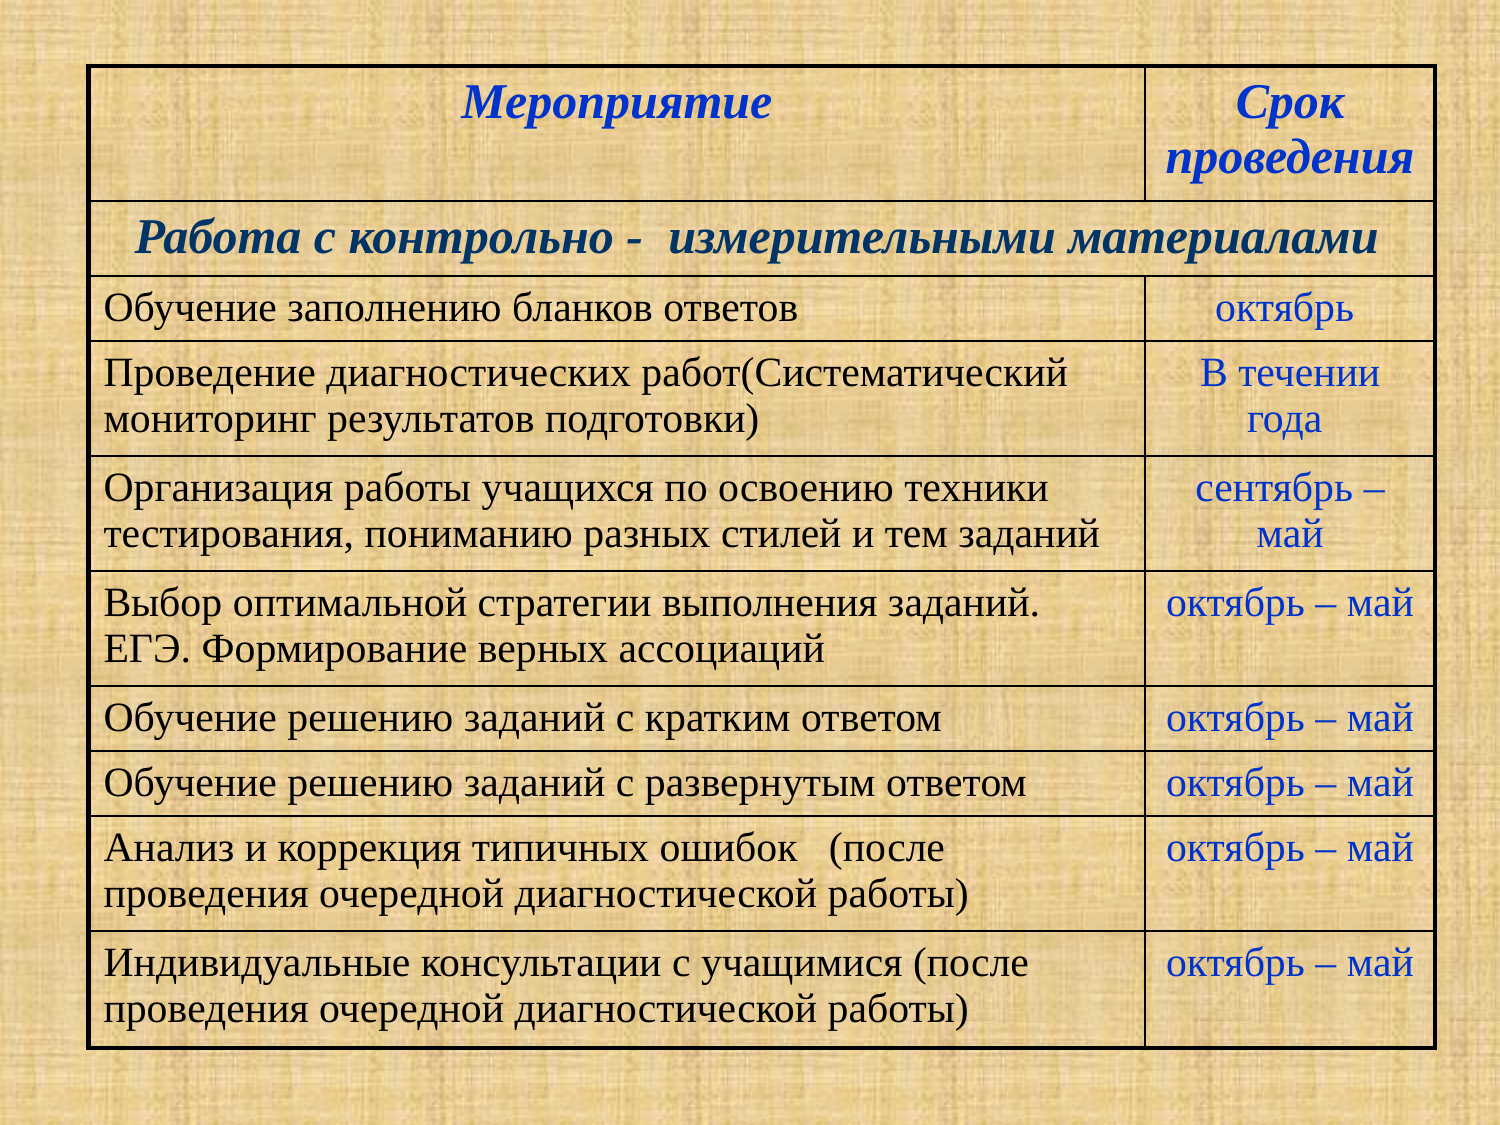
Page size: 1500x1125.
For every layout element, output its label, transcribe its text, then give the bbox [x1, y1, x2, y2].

table_cell Работа с контрольно - измерительными материалами [91, 202, 1433, 275]
table_cell Обучение заполнению бланков ответов [91, 277, 1144, 340]
table_cell октябрь – май [1146, 932, 1433, 1046]
table_cell Обучение решению заданий с развернутым ответом [91, 752, 1144, 815]
table_cell Проведение диагностических работ(Систематический мониторинг результатов подготовки) [91, 342, 1144, 455]
table_cell сентябрь – май [1146, 457, 1433, 570]
table_cell В течении года [1146, 342, 1433, 455]
table_cell октябрь – май [1146, 817, 1433, 930]
table_cell октябрь [1146, 277, 1433, 340]
table_cell Обучение решению заданий с кратким ответом [91, 687, 1144, 750]
table_cell Индивидуальные консультации с учащимися (после проведения очередной диагностической работы) [91, 932, 1144, 1046]
table_header Срок проведения [1146, 68, 1433, 200]
table_cell Анализ и коррекция типичных ошибок (после проведения очередной диагностической работы) [91, 817, 1144, 930]
table_cell Выбор оптимальной стратегии выполнения заданий. ЕГЭ. Формирование верных ассоциаций [91, 572, 1144, 685]
table_cell октябрь – май [1146, 752, 1433, 815]
picture [0, 0, 1500, 1125]
table_header Мероприятие [91, 68, 1144, 200]
table_cell октябрь – май [1146, 687, 1433, 750]
table_cell Организация работы учащихся по освоению техники тестирования, пониманию разных стилей и тем заданий [91, 457, 1144, 570]
table_cell октябрь – май [1146, 572, 1433, 685]
